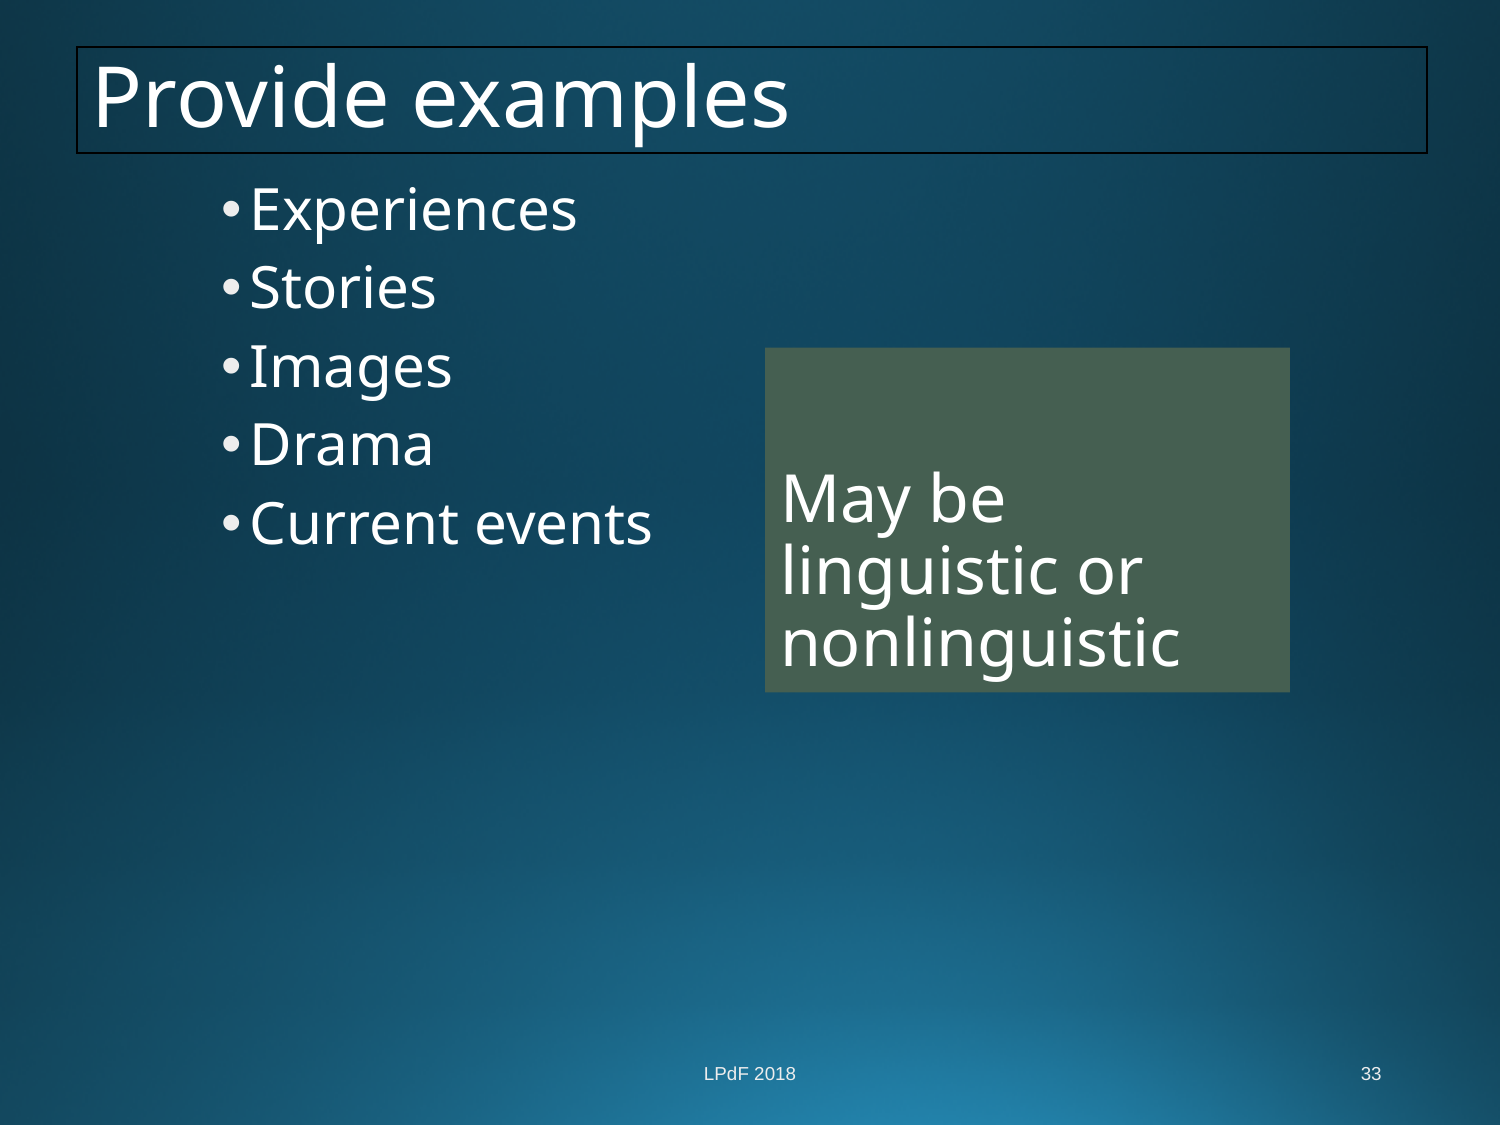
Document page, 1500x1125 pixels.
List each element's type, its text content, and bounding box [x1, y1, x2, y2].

list Experiences Stories Images Drama Current events [206, 172, 732, 764]
picture [0, 0, 1500, 1125]
title Provide examples [76, 46, 1428, 154]
footer LPdF 2018 [496, 1042, 1004, 1103]
slide_number 33 [1059, 1042, 1397, 1103]
list May be linguistic or nonlinguistic [765, 347, 1290, 693]
